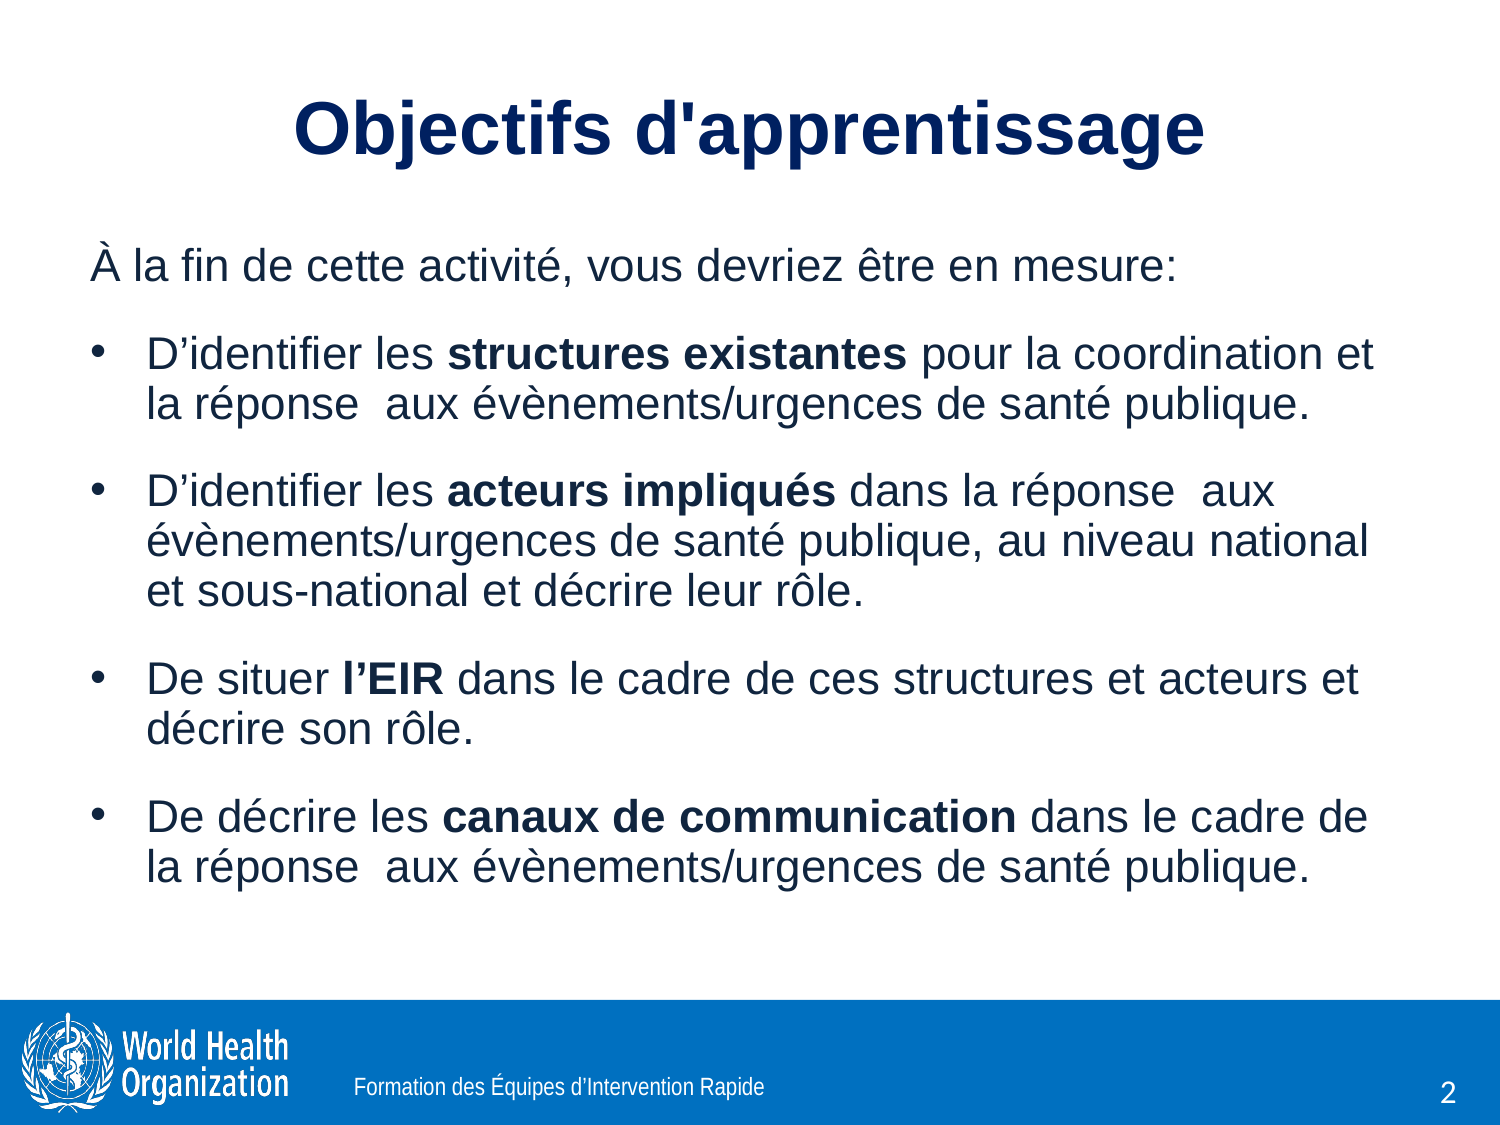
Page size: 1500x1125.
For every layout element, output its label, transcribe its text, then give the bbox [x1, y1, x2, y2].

picture [21, 1012, 288, 1113]
list À la fin de cette activité, vous devriez être en mesure: D’identifier les structures existantes pour la coordination et la réponse aux évènements/urgences de santé publique. D’identifier les acteurs impliqués dans la réponse aux évènements/urgences de santé publique, au niveau national et sous-national et décrire leur rôle. De situer l’EIR dans le cadre de ces structures et acteurs et décrire son rôle. De décrire les canaux de communication dans le cadre de la réponse aux évènements/urgences de santé publique. [75, 233, 1425, 976]
title Objectifs d'apprentissage [75, 30, 1425, 219]
